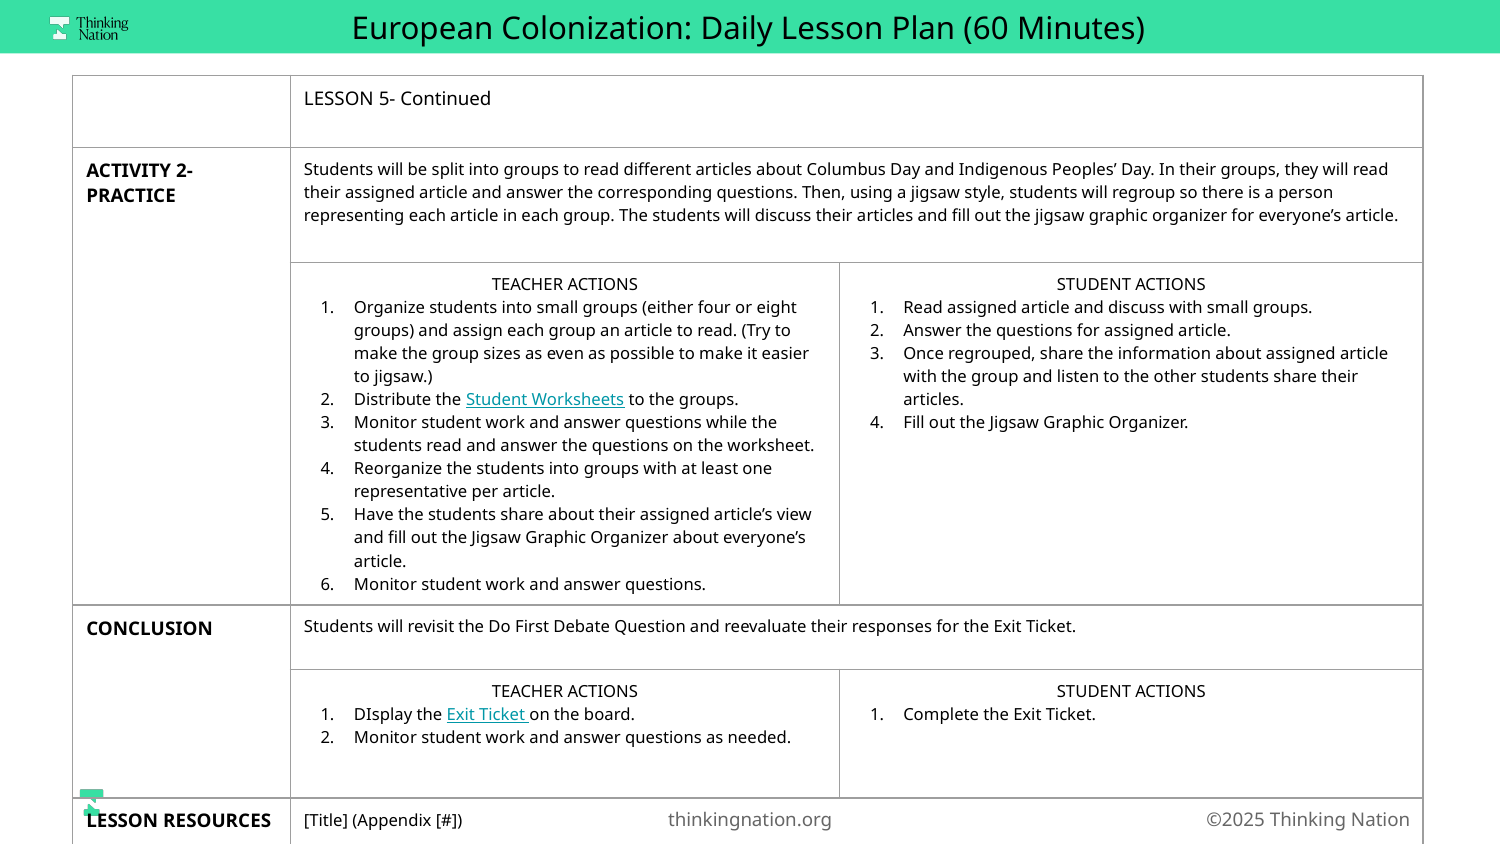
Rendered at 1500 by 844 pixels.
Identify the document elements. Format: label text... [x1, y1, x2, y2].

table_cell TEACHER ACTIONS Organize students into small groups (either four or eight groups) and assign each group an article to read. (Try to make the group sizes as even as possible to make it easier to jigsaw.) Distribute the Student Worksheets to the groups. Monitor student work and answer questions while the students read and answer the questions on the worksheet. Reorganize the students into groups with at least one representative per article. Have the students share about their assigned article’s view and fill out the Jigsaw Graphic Organizer about everyone’s article. Monitor student work and answer questions. [291, 263, 839, 604]
table_cell Students will revisit the Do First Debate Question and reevaluate their responses for the Exit Ticket. [291, 606, 1422, 669]
table_header [73, 76, 290, 147]
table_cell CONCLUSION [73, 606, 290, 797]
table_cell ACTIVITY 2- PRACTICE [73, 148, 290, 604]
table_cell STUDENT ACTIONS Read assigned article and discuss with small groups. Answer the questions for assigned article. Once regrouped, share the information about assigned article with the group and listen to the other students share their articles. Fill out the Jigsaw Graphic Organizer. [840, 263, 1422, 604]
table_cell STUDENT ACTIONS Complete the Exit Ticket. [840, 670, 1422, 797]
picture [41, 9, 131, 47]
table_header LESSON 5- Continued [291, 76, 1422, 147]
table_cell LESSON RESOURCES [73, 799, 290, 844]
table_cell Students will be split into groups to read different articles about Columbus Day and Indigenous Peoples’ Day. In their groups, they will read their assigned article and answer the corresponding questions. Then, using a jigsaw style, students will regroup so there is a person representing each article in each group. The students will discuss their articles and fill out the jigsaw graphic organizer for everyone’s article. [291, 148, 1422, 262]
picture [73, 783, 110, 821]
table_cell [Title] (Appendix [#]) [291, 799, 1422, 844]
table_cell TEACHER ACTIONS DIsplay the Exit Ticket on the board. Monitor student work and answer questions as needed. [291, 670, 839, 797]
text_box European Colonization: Daily Lesson Plan (60 Minutes) [0, 0, 1500, 54]
